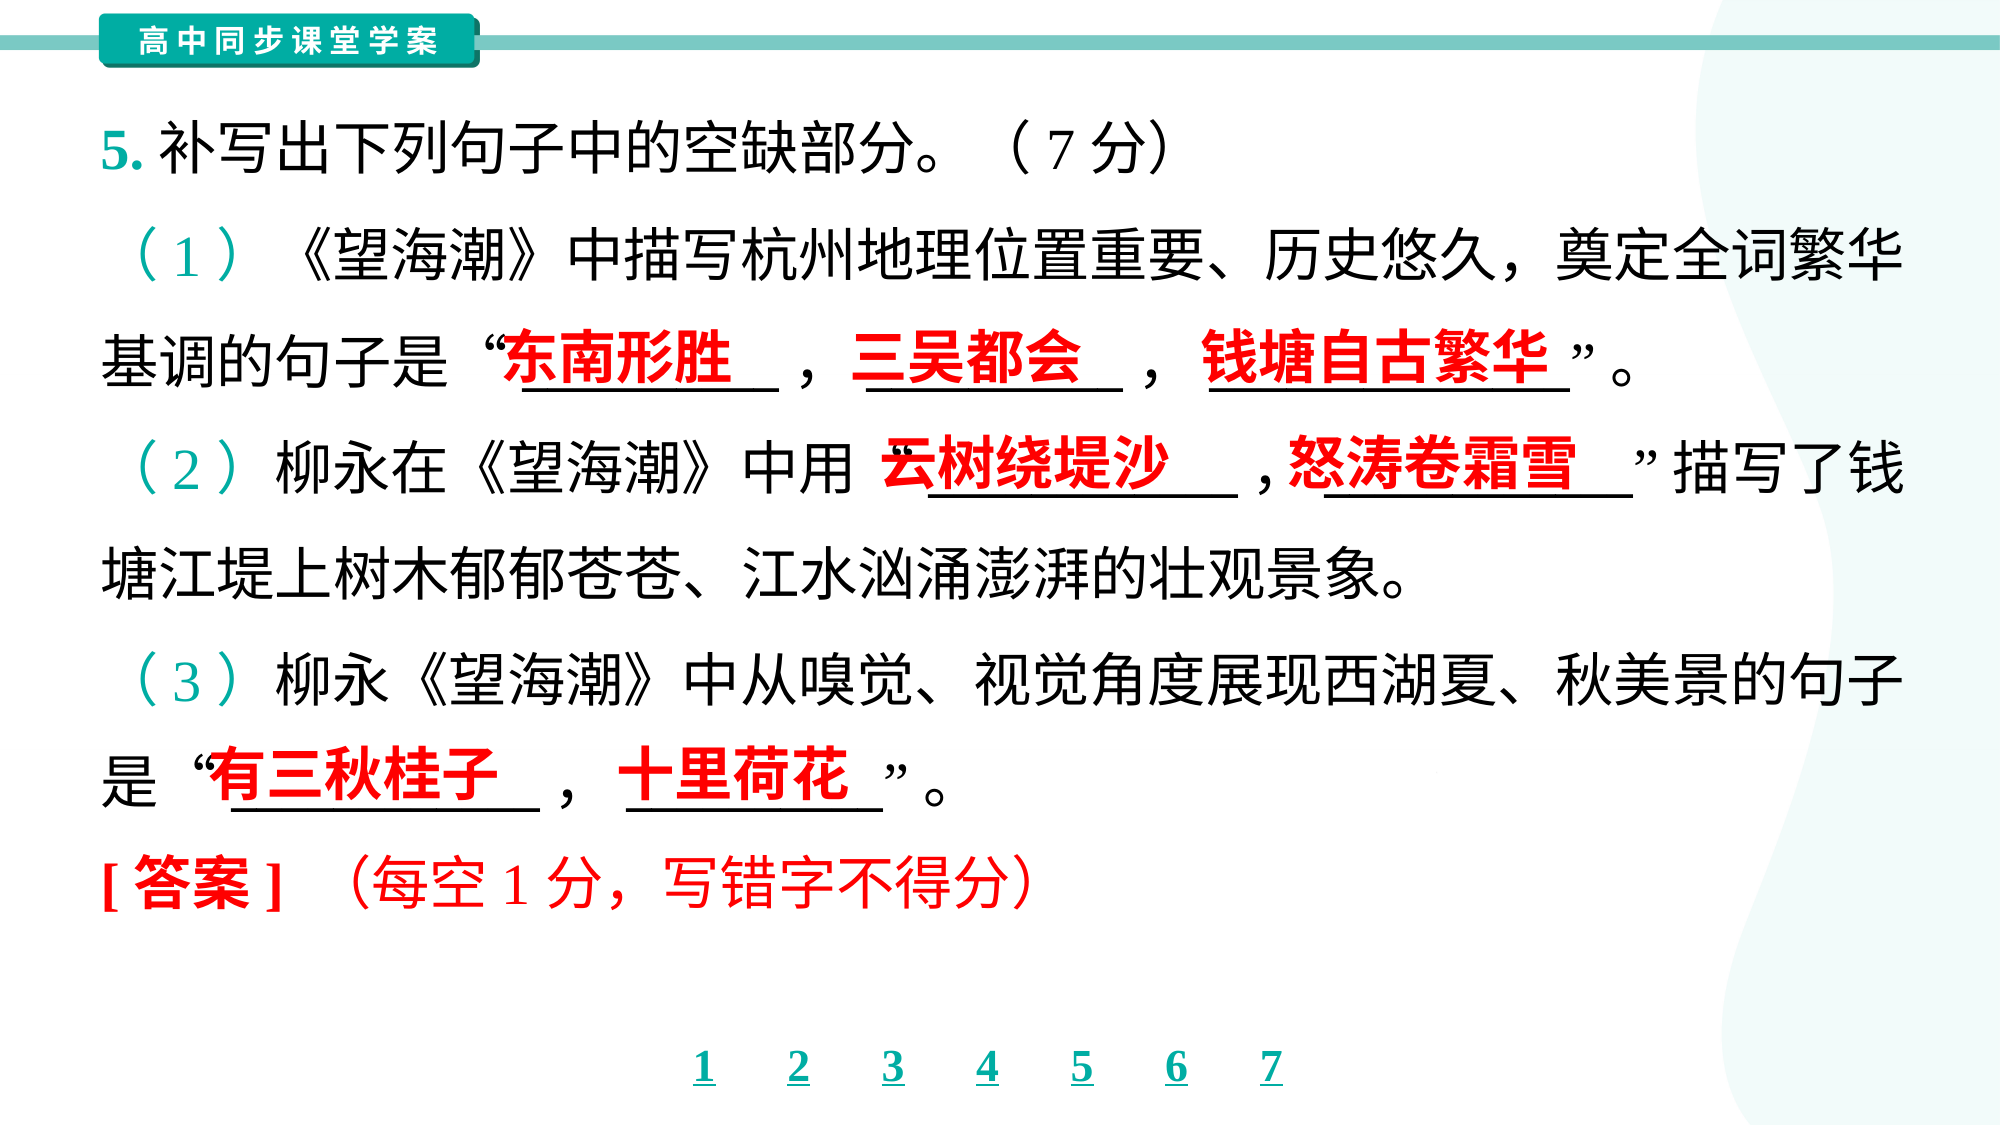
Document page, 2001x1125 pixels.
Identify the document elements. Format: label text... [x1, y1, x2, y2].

text_box [答案] （每空1分，写错字不得分） [100, 812, 1899, 905]
text_box 云树绕堤沙 [857, 389, 1193, 484]
text_box 三吴都会 [827, 283, 1105, 378]
picture [0, 0, 2000, 1125]
text_box 钱塘自古繁华 [1177, 283, 1572, 378]
text_box 怒涛卷霜雪 [1265, 389, 1601, 484]
text_box （1）《望海潮》中描写杭州地理位置重要、历史悠久，奠定全词繁华 基调的句子是“__________，__________，______________”。 （2）柳永在《望海潮》中用“____________，____________”描写了钱 塘江堤上树木郁郁苍苍、江水汹涌澎湃的壮观景象。 （3）柳永《望海潮》中从嗅觉、视觉角度展现西湖夏、秋美景的句子 是“____________，__________”。 [100, 182, 1899, 805]
text_box 十里荷花 [594, 705, 872, 796]
text_box 有三秋桂子 [186, 705, 522, 796]
text_box 5.补写出下列句子中的空缺部分。（7分） [100, 76, 1899, 170]
text_box 东南形胜 [477, 283, 755, 378]
